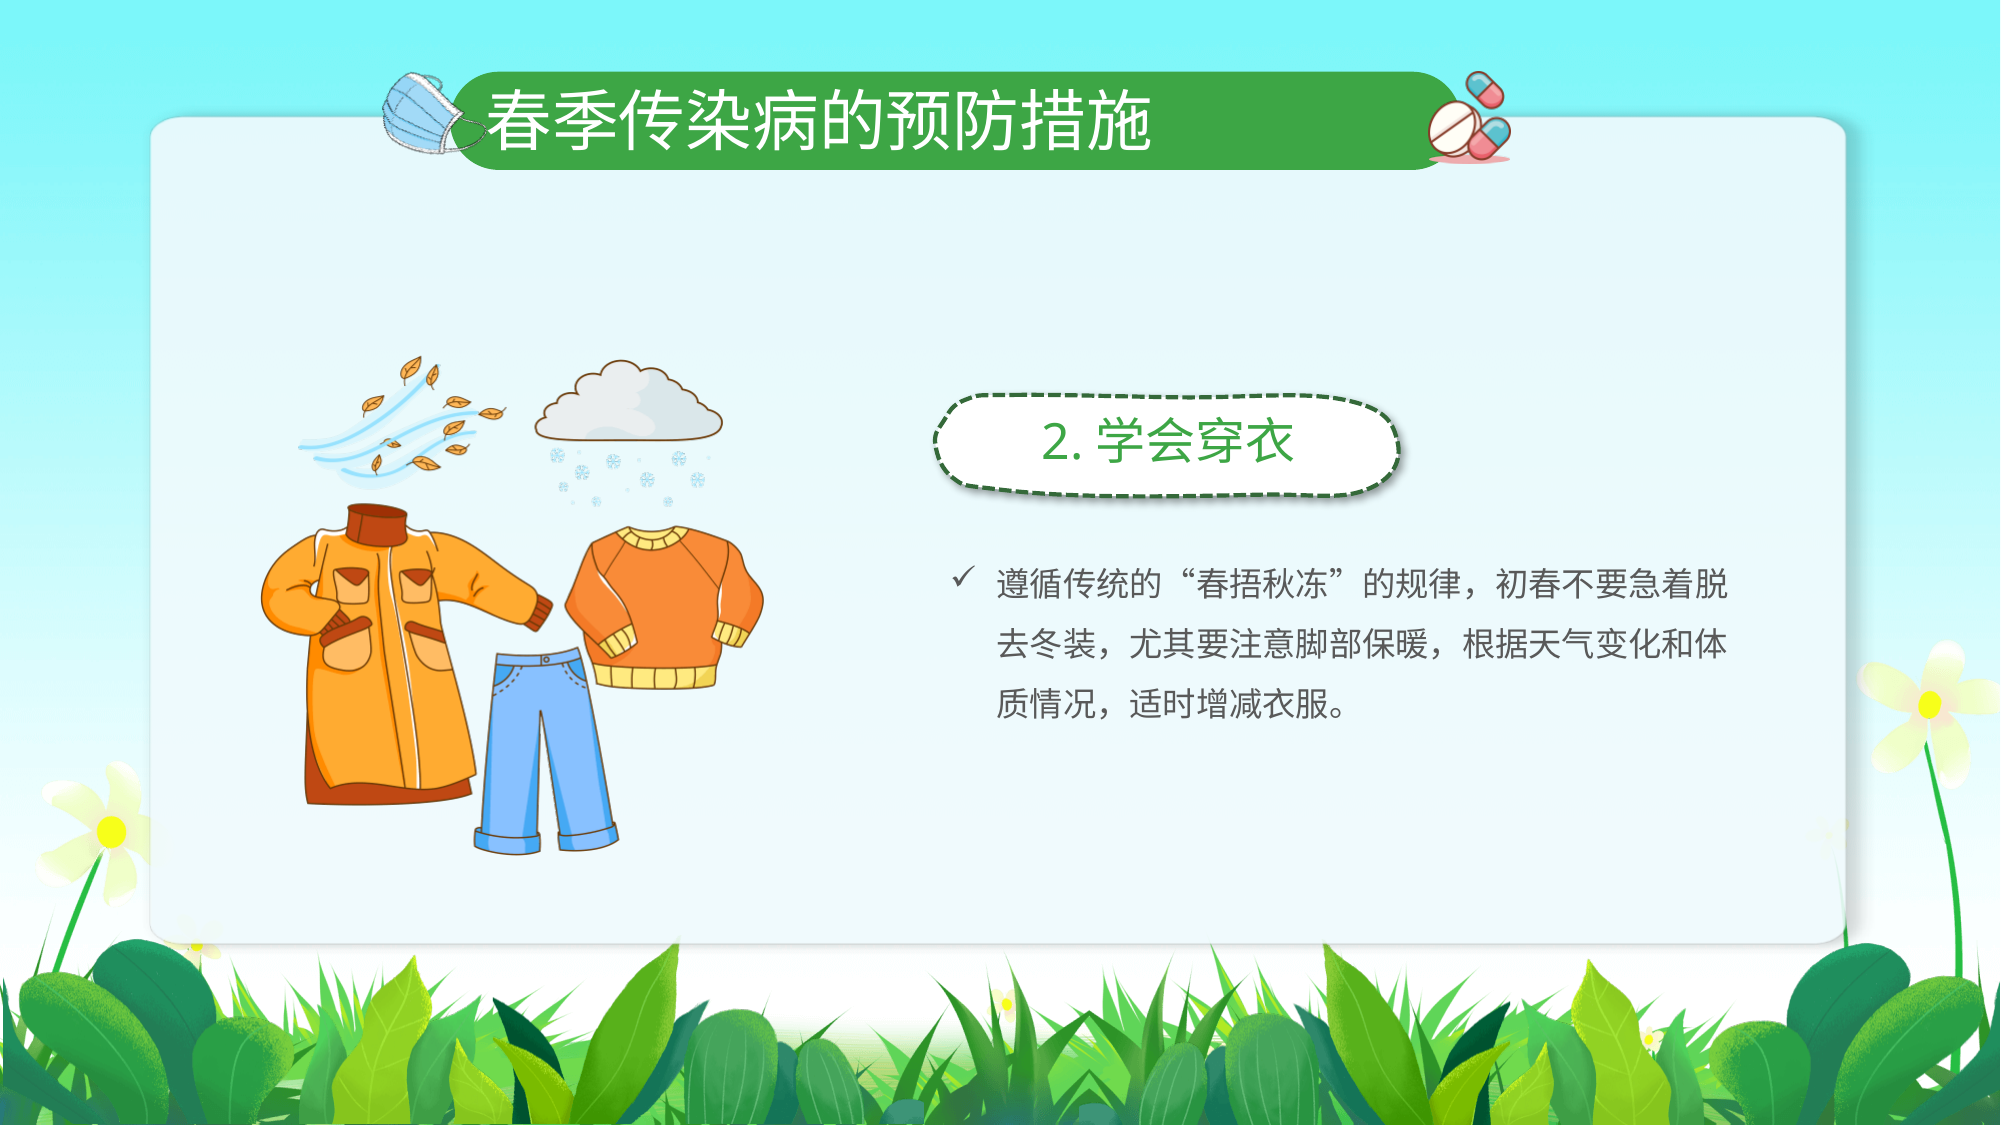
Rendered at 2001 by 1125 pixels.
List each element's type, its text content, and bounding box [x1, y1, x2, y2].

text_box 遵循传统的“春捂秋冻”的规律，初春不要急着脱去冬装，尤其要注意脚部保暖，根据天气变化和体质情况，适时增减衣服。 [934, 536, 1768, 731]
picture [0, 0, 2001, 1125]
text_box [359, 51, 1511, 188]
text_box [876, 394, 1462, 497]
